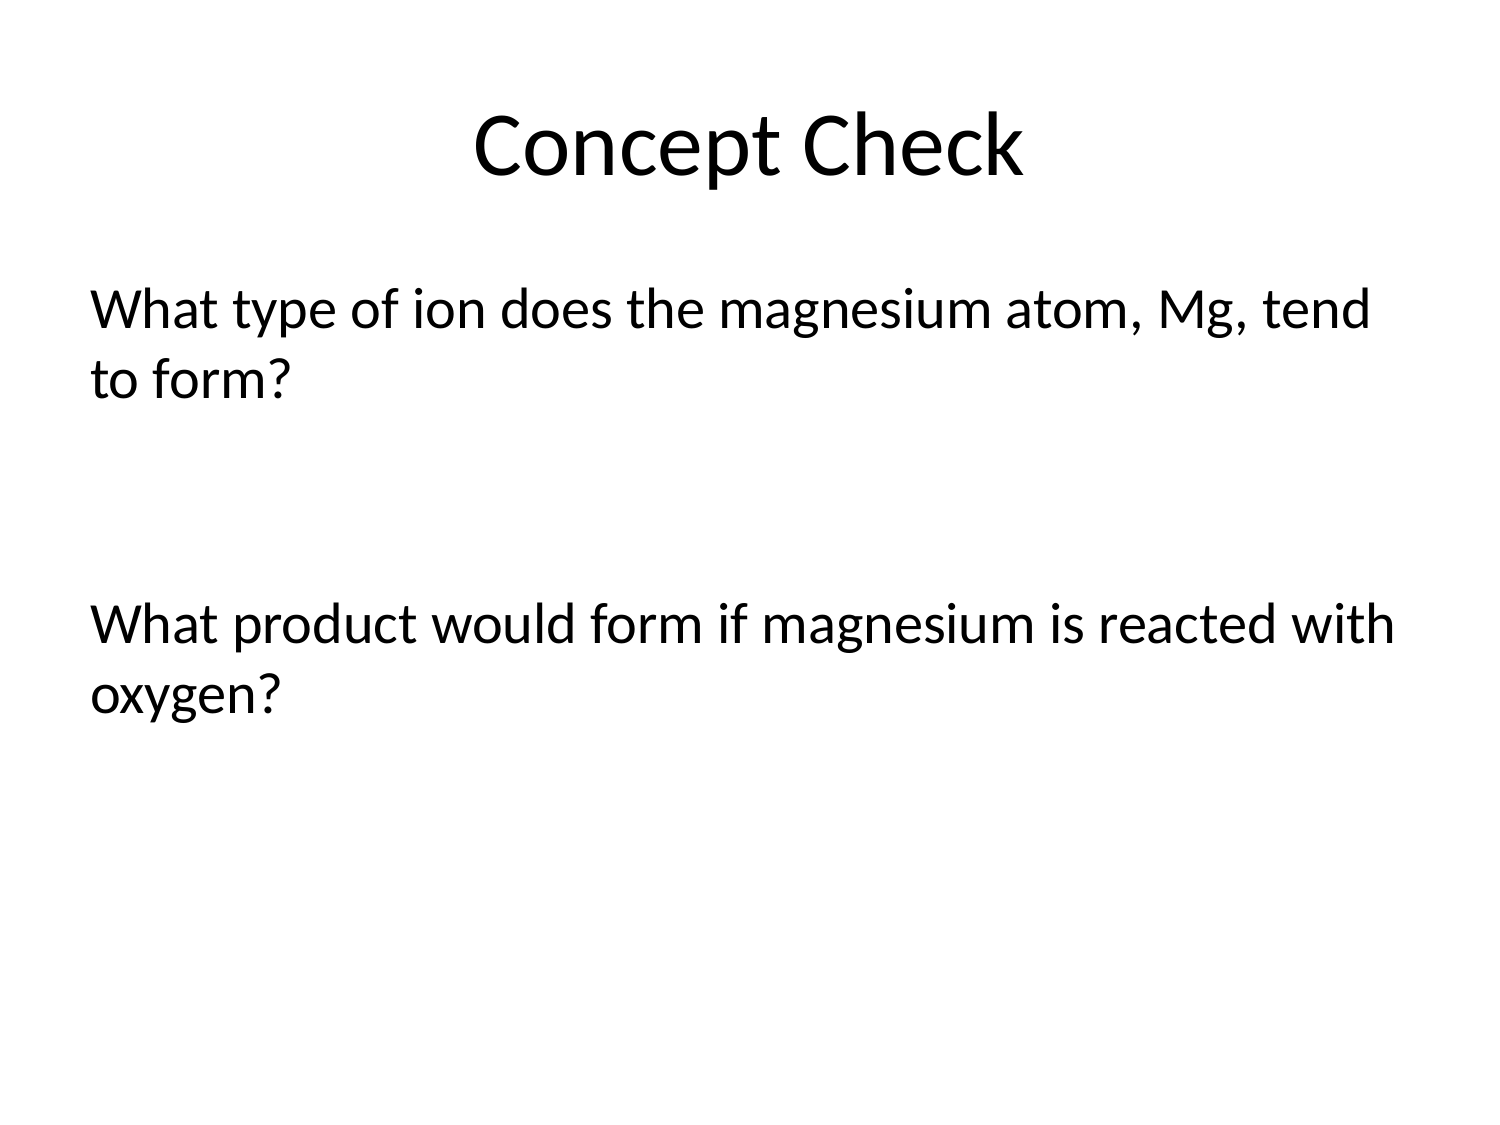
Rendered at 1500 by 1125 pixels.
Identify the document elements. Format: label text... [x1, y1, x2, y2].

title Concept Check [75, 45, 1425, 233]
list What type of ion does the magnesium atom, Mg, tend to form? What product would form if magnesium is reacted with oxygen? [75, 262, 1425, 1005]
